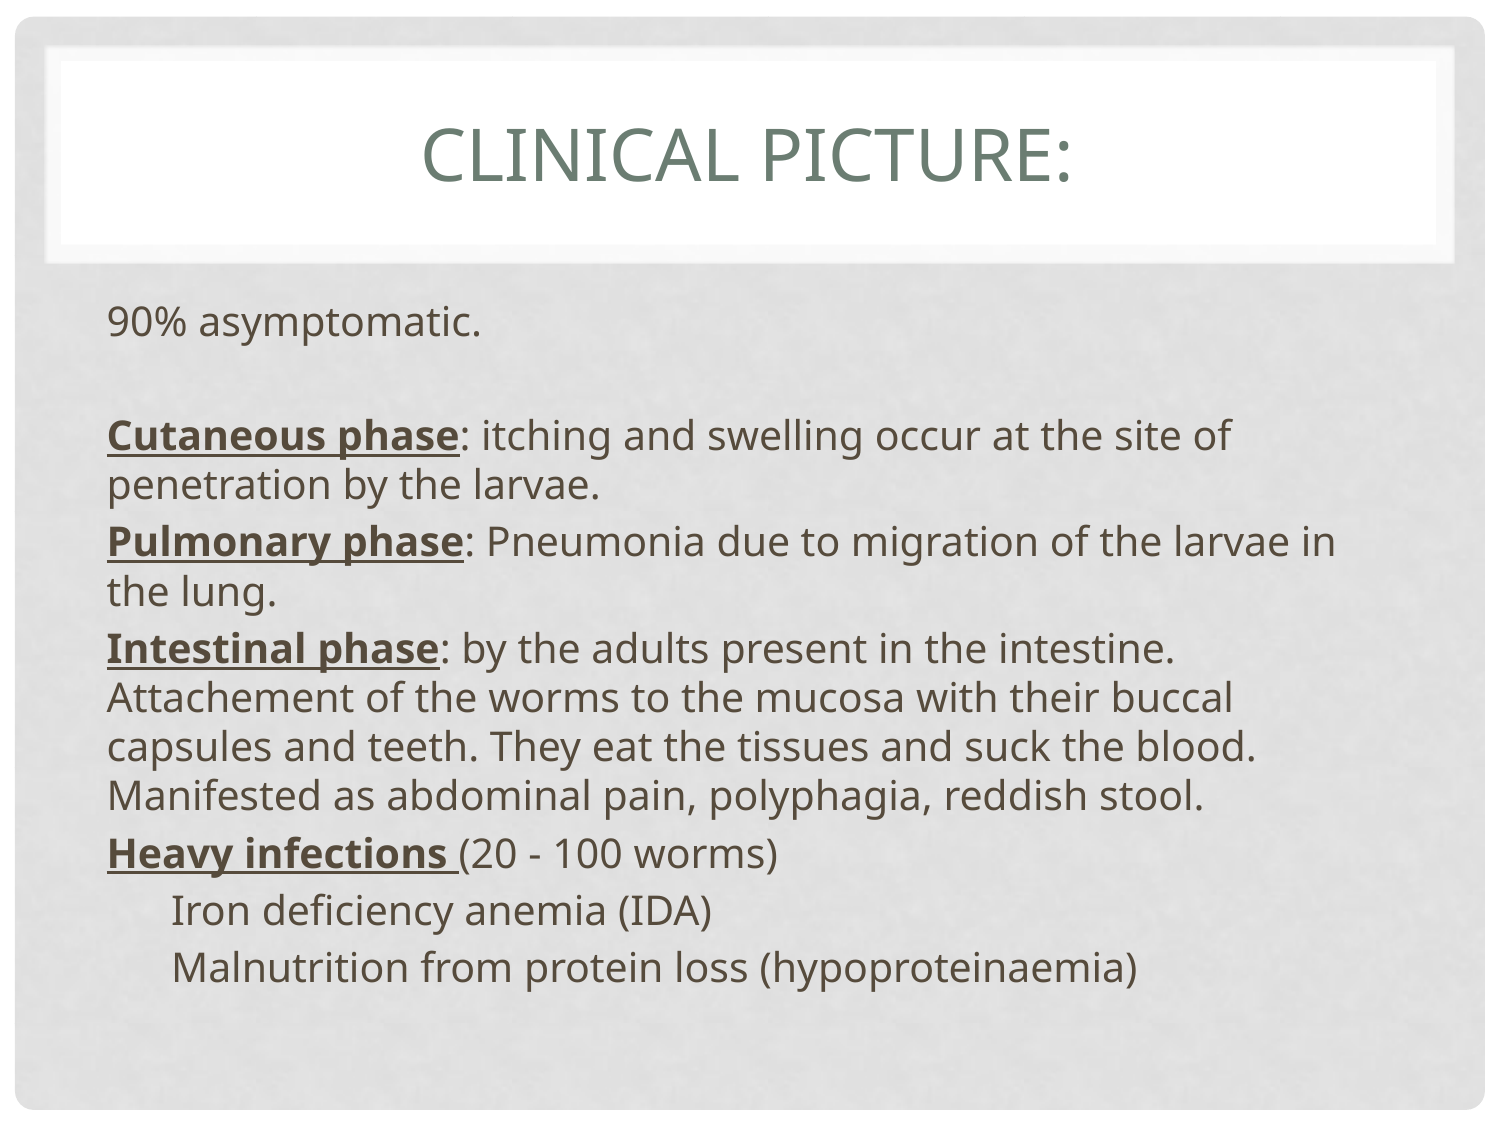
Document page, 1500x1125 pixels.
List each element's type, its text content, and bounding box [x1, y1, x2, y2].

list 90% asymptomatic. Cutaneous phase: itching and swelling occur at the site of penetration by the larvae. Pulmonary phase: Pneumonia due to migration of the larvae in the lung. Intestinal phase: by the adults present in the intestine. Attachement of the worms to the mucosa with their buccal capsules and teeth. They eat the tissues and suck the blood. Manifested as abdominal pain, polyphagia, reddish stool. Heavy infections (20 - 100 worms) Iron deficiency anemia (IDA) Malnutrition from protein loss (hypoproteinaemia) [75, 287, 1425, 1005]
title Clinical picture: [69, 66, 1425, 238]
